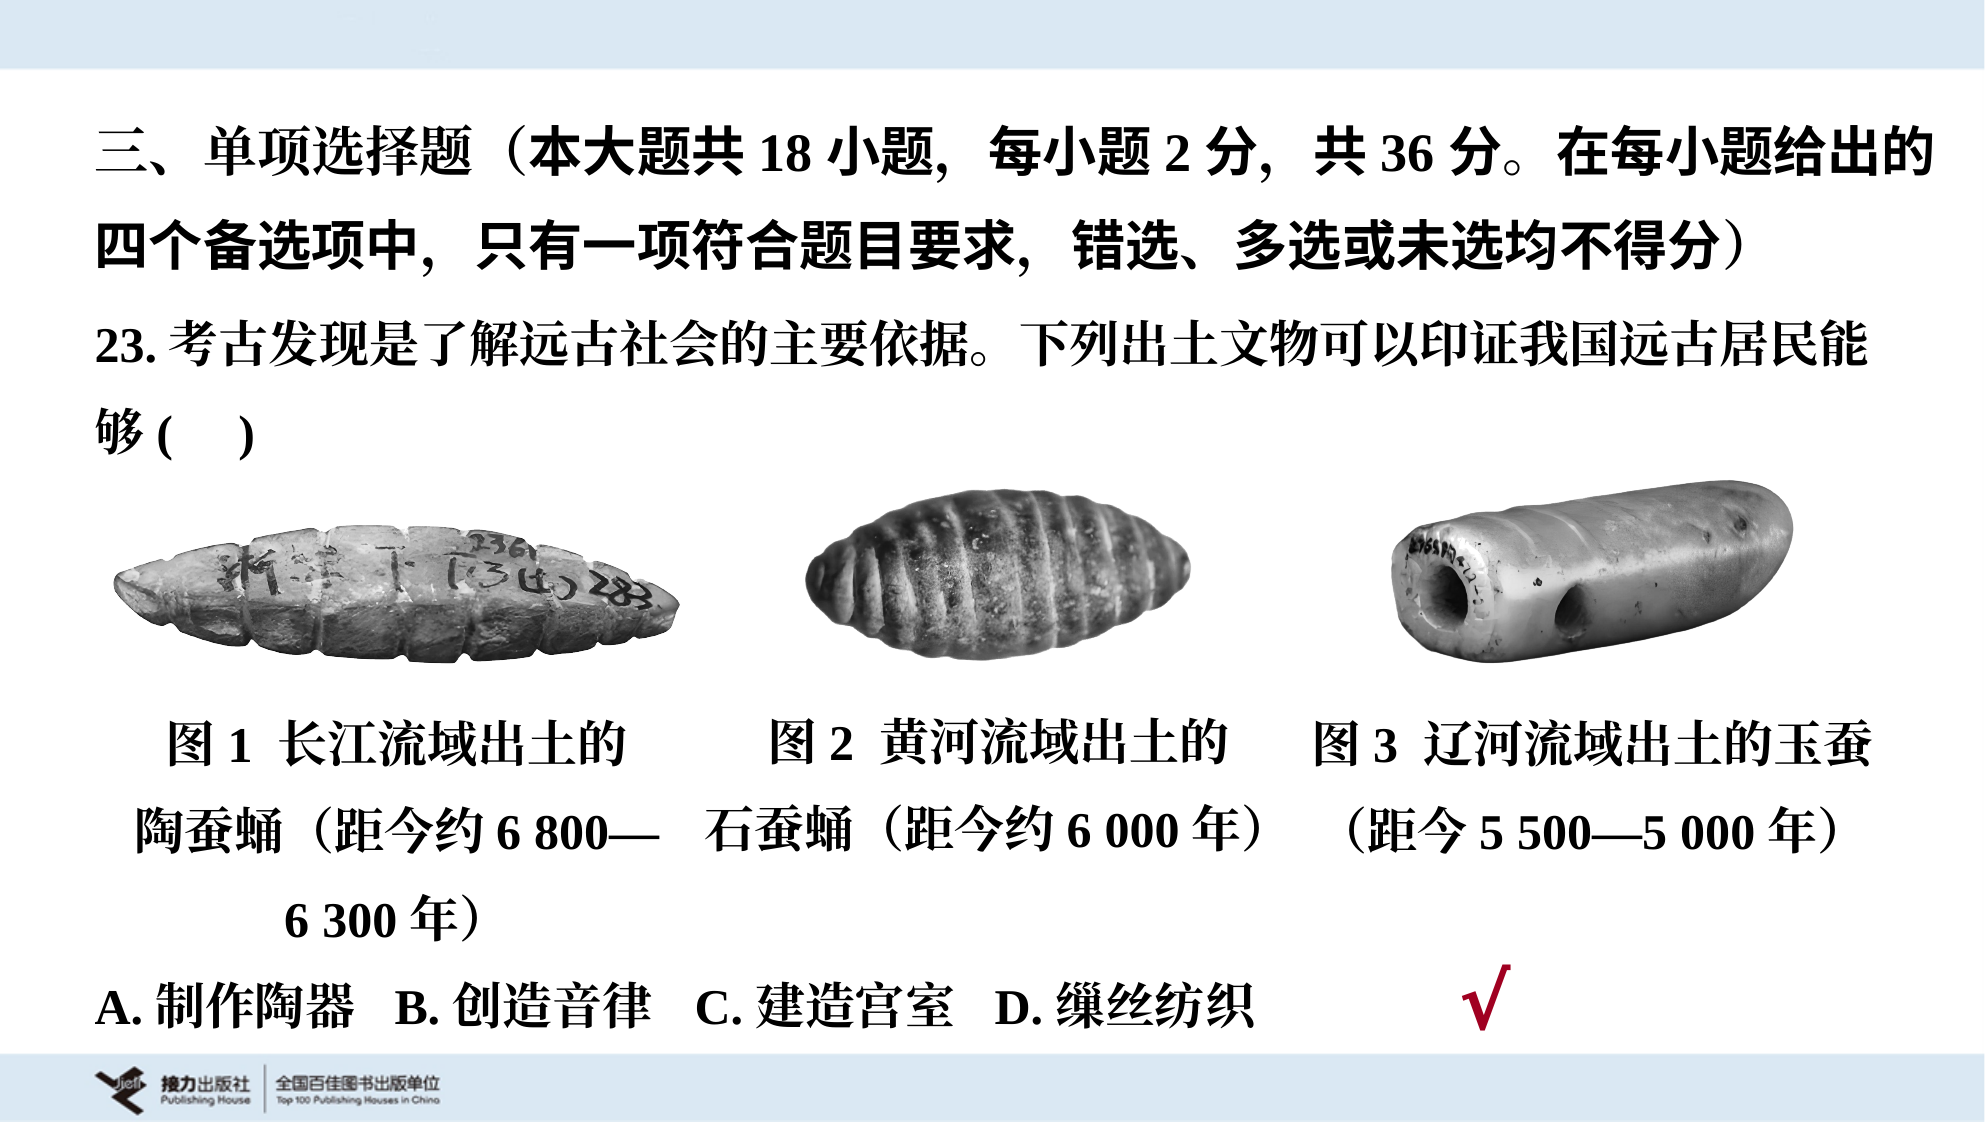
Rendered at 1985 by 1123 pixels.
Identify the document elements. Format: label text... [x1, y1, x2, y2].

picture [0, 0, 1985, 1122]
text_box A.制作陶器 B.创造音律 C.建造宫室 D.缫丝纺织 [94, 951, 1892, 1035]
text_box 图1 长江流域出土的 陶蚕蛹（距今约6 800— 6 300年） [109, 684, 684, 944]
text_box 三、单项选择题（本大题共18小题，每小题2分，共36分。在每小题给出的 四个备选项中，只有一项符合题目要求，错选、多选或未选均不得分） [94, 88, 1892, 276]
text_box 图3 辽河流域出土的玉蚕 （距今5 500—5 000年） [1310, 684, 1875, 858]
text_box 图2 黄河流域出土的 石蚕蛹（距今约6 000年） [716, 682, 1281, 856]
text_box √ [1459, 952, 1511, 1045]
text_box 23.考古发现是了解远古社会的主要依据。下列出土文物可以印证我国远古居民能 够( ) [94, 285, 1892, 461]
